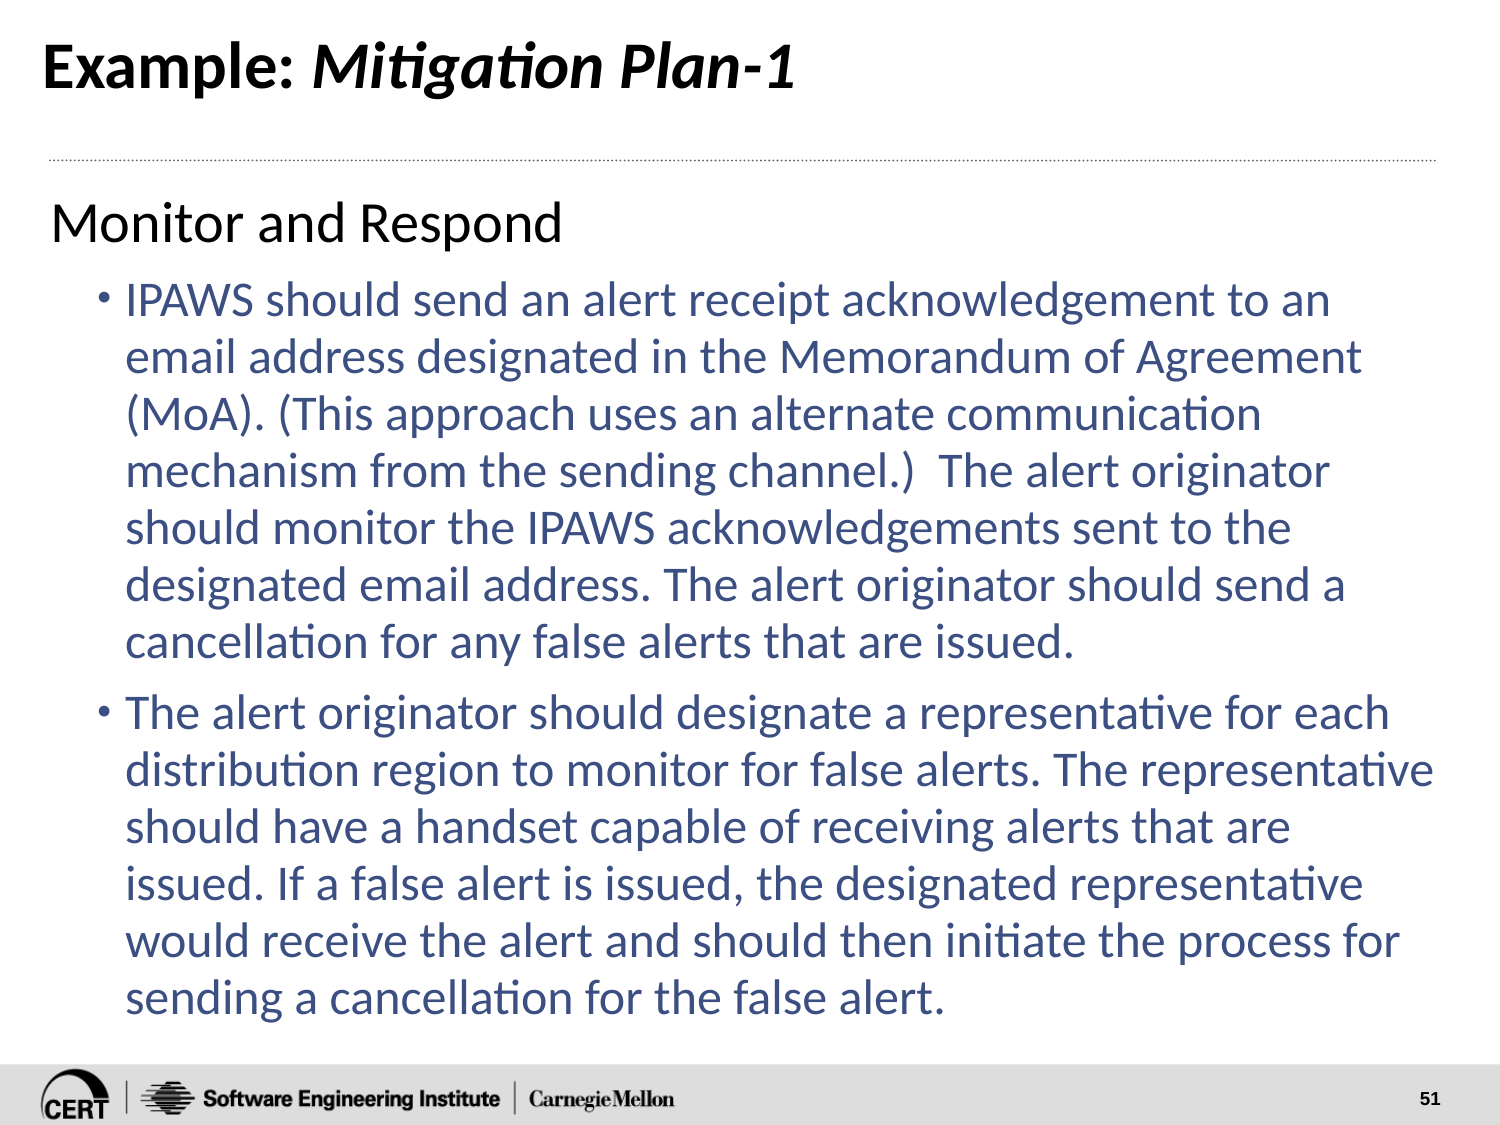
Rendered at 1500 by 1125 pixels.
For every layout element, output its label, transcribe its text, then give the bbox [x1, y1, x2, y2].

picture [24, 1065, 688, 1125]
title Example: Mitigation Plan-1 [42, 37, 1434, 155]
list Monitor and Respond IPAWS should send an alert receipt acknowledgement to an email address designated in the Memorandum of Agreement (MoA). (This approach uses an alternate communication mechanism from the sending channel.) The alert originator should monitor the IPAWS acknowledgements sent to the designated email address. The alert originator should send a cancellation for any false alerts that are issued. The alert originator should designate a representative for each distribution region to monitor for false alerts. The representative should have a handset capable of receiving alerts that are issued. If a false alert is issued, the designated representative would receive the alert and should then initiate the process for sending a cancellation for the false alert. [49, 187, 1438, 1001]
